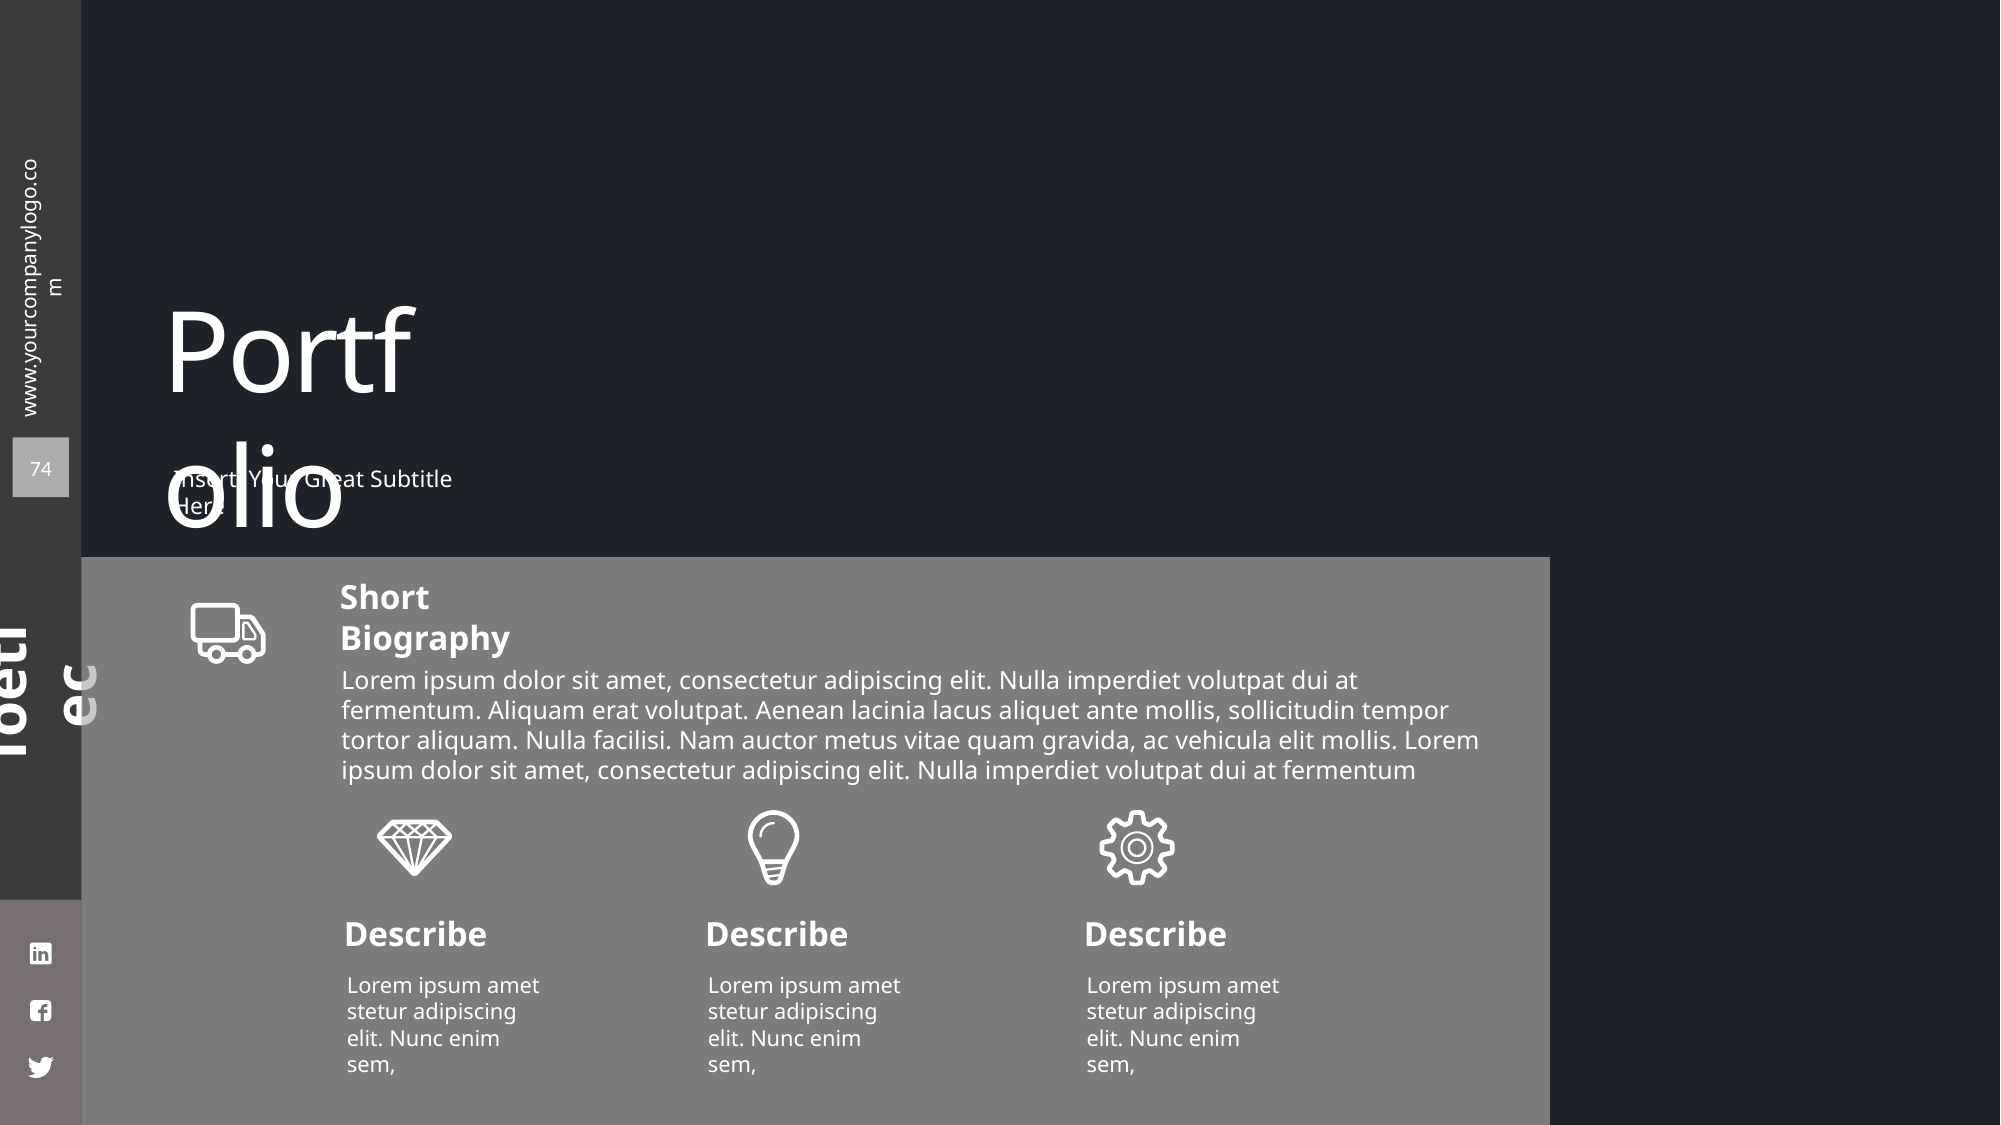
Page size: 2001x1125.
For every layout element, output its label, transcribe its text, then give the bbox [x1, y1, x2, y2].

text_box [1099, 810, 1175, 886]
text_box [747, 810, 800, 886]
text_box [190, 602, 266, 664]
slide_number 74 [12, 437, 69, 498]
picture [81, 0, 2000, 1125]
